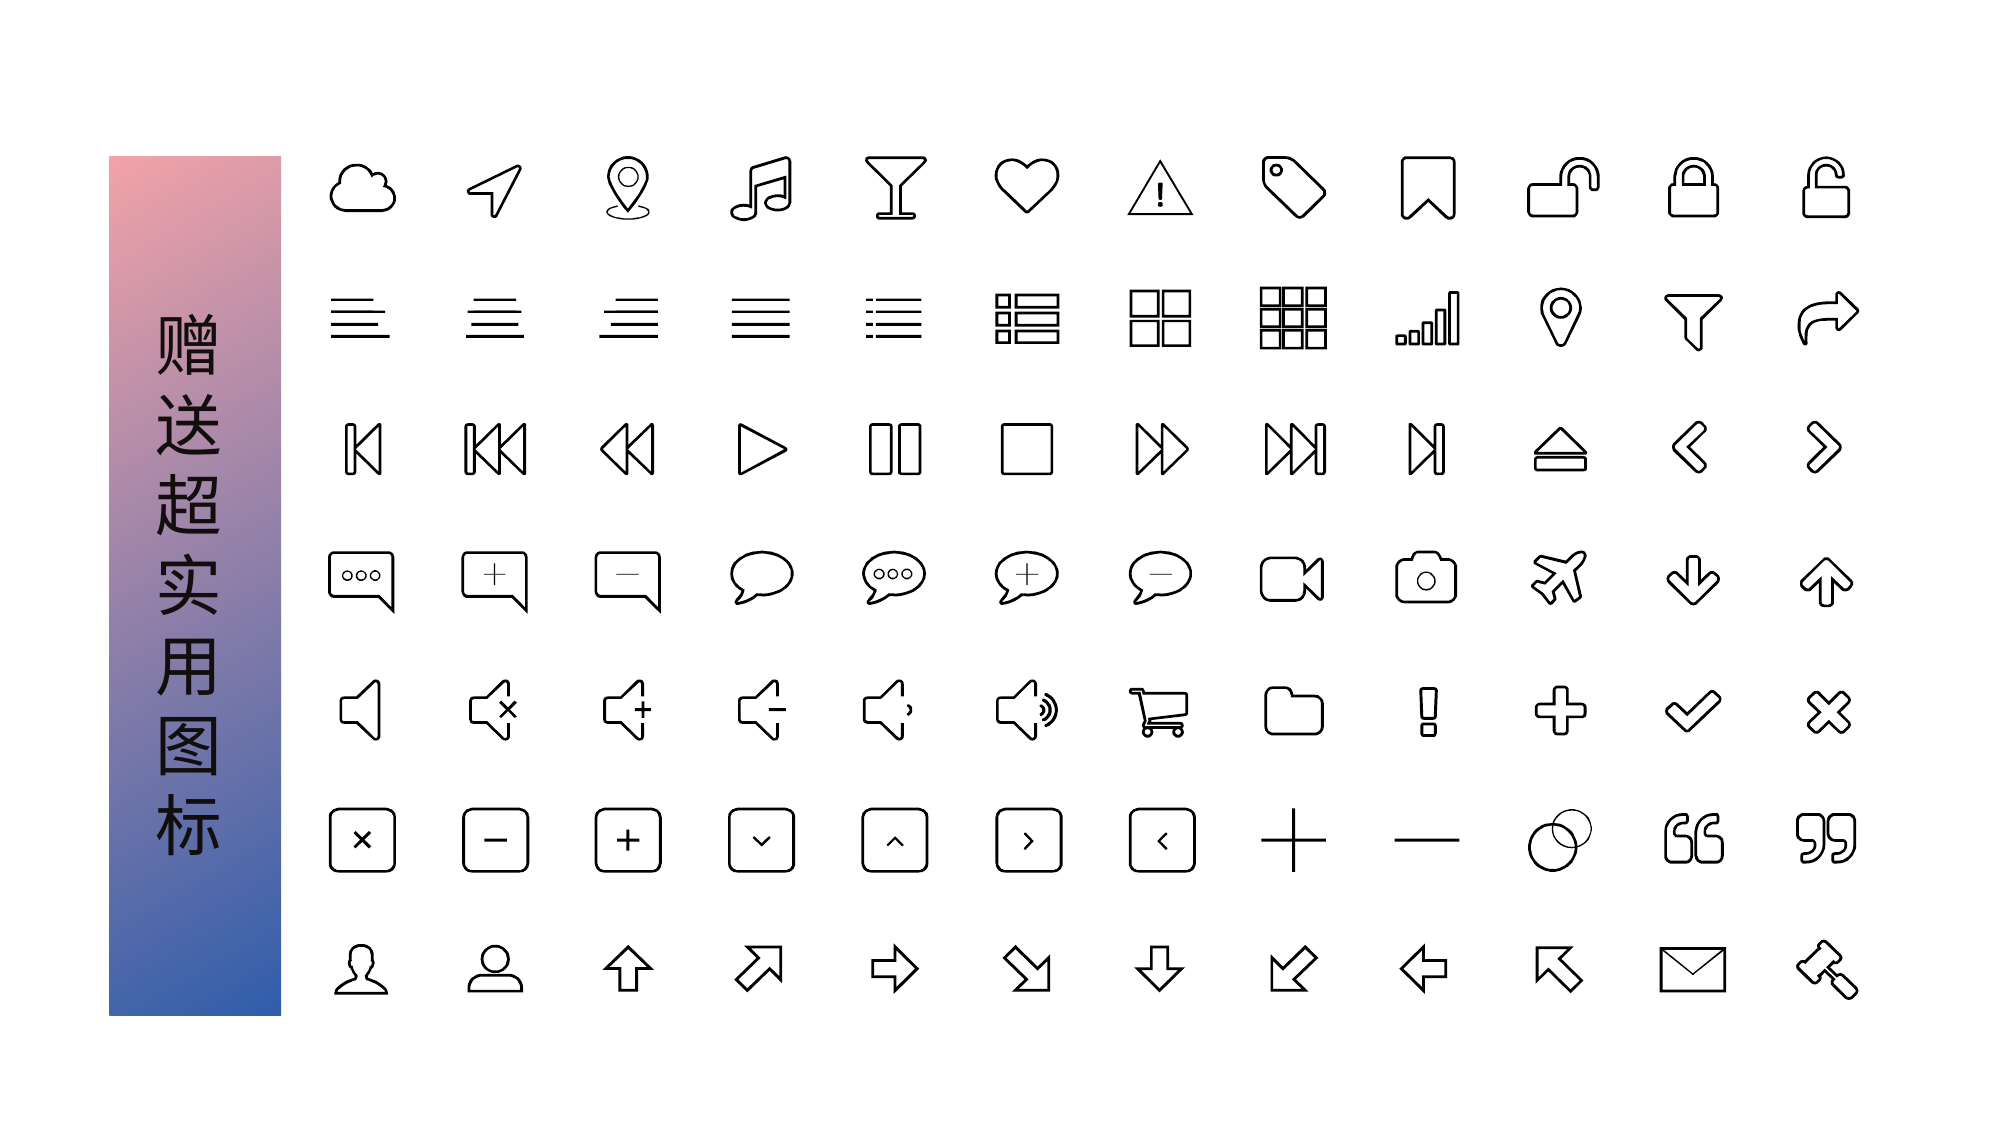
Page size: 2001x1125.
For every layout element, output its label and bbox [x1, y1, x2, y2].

text_box [600, 423, 655, 476]
text_box [862, 550, 927, 605]
text_box [1135, 423, 1189, 476]
text_box [630, 838, 640, 842]
text_box [730, 550, 794, 605]
text_box [1527, 157, 1600, 218]
text_box [610, 322, 658, 326]
text_box [995, 293, 1011, 309]
text_box [871, 943, 920, 994]
text_box [906, 704, 913, 716]
text_box [1158, 182, 1163, 200]
text_box [1672, 420, 1707, 474]
text_box [728, 807, 796, 873]
text_box [1796, 939, 1859, 1000]
text_box [328, 551, 395, 614]
text_box [731, 334, 790, 338]
text_box [1664, 813, 1724, 864]
text_box [469, 679, 510, 741]
text_box [994, 550, 1059, 605]
text_box [734, 945, 783, 993]
text_box [995, 807, 1063, 873]
text_box [1395, 334, 1407, 346]
text_box [995, 329, 1011, 344]
text_box [1420, 722, 1437, 737]
text_box [599, 334, 658, 338]
text_box [1417, 571, 1436, 591]
text_box [363, 840, 372, 849]
text_box [898, 423, 922, 476]
text_box [875, 322, 922, 326]
text_box [1259, 286, 1282, 307]
text_box [886, 836, 904, 847]
text_box [345, 423, 382, 476]
text_box [1157, 832, 1168, 850]
text_box [626, 829, 630, 851]
text_box [1419, 687, 1438, 720]
text_box [994, 158, 1060, 214]
text_box [329, 163, 396, 213]
text_box [466, 334, 524, 338]
text_box [1806, 690, 1851, 734]
text_box [1282, 328, 1304, 350]
text_box [1014, 293, 1060, 309]
text_box [1000, 423, 1054, 476]
text_box [1659, 947, 1727, 993]
text_box [1796, 813, 1857, 864]
text_box [862, 679, 904, 741]
text_box [607, 156, 649, 213]
text_box [1448, 291, 1460, 346]
text_box [464, 423, 527, 476]
text_box [1399, 943, 1448, 994]
text_box [1668, 157, 1720, 218]
text_box [1261, 838, 1292, 842]
text_box [1305, 307, 1327, 328]
text_box [1129, 289, 1160, 318]
text_box [355, 570, 367, 581]
text_box [752, 836, 771, 847]
text_box [861, 807, 929, 873]
text_box [594, 807, 662, 873]
text_box [1660, 947, 1694, 976]
text_box [466, 164, 522, 219]
text_box [369, 570, 381, 581]
text_box [1400, 156, 1456, 220]
text_box [1264, 686, 1324, 736]
text_box [738, 679, 779, 741]
text_box [887, 568, 899, 580]
text_box [1259, 328, 1282, 350]
text_box [1797, 291, 1860, 346]
text_box [865, 156, 927, 220]
text_box [1128, 687, 1189, 738]
text_box [603, 679, 645, 741]
text_box [461, 551, 528, 614]
text_box [1802, 156, 1851, 219]
text_box [730, 156, 792, 222]
text_box [901, 568, 913, 580]
text_box [875, 334, 922, 338]
text_box [1800, 557, 1854, 608]
text_box [328, 807, 396, 873]
text_box [995, 311, 1011, 327]
text_box [1134, 945, 1186, 993]
text_box [768, 708, 786, 712]
text_box [1014, 329, 1060, 344]
text_box [606, 205, 650, 220]
text_box [996, 679, 1038, 741]
text_box [1014, 311, 1060, 327]
text_box [331, 322, 379, 326]
text_box [1262, 156, 1327, 219]
text_box [1665, 690, 1722, 733]
text_box [1534, 685, 1587, 736]
text_box [1270, 944, 1319, 992]
text_box [1265, 423, 1327, 476]
text_box [467, 944, 524, 993]
text_box [334, 944, 389, 995]
text_box [1664, 294, 1723, 352]
text_box [1305, 286, 1327, 307]
text_box [1527, 822, 1578, 872]
text_box [873, 568, 885, 580]
text_box [341, 570, 353, 581]
text_box [1292, 808, 1296, 872]
text_box [1039, 704, 1046, 716]
text_box [1540, 287, 1582, 348]
text_box [1806, 420, 1842, 474]
text_box [109, 156, 282, 1016]
text_box [331, 334, 390, 338]
text_box [1282, 286, 1304, 307]
text_box [353, 831, 362, 839]
text_box [731, 322, 790, 326]
text_box [1023, 832, 1034, 850]
text_box [1002, 944, 1051, 992]
text_box [1129, 319, 1160, 347]
text_box [1296, 838, 1326, 842]
text_box [1394, 838, 1460, 842]
text_box [1282, 307, 1304, 328]
text_box [1041, 698, 1052, 722]
text_box [1666, 555, 1720, 606]
text_box [1161, 319, 1192, 347]
text_box [1534, 426, 1588, 472]
text_box [1531, 550, 1587, 605]
text_box [1408, 329, 1420, 346]
text_box [1395, 550, 1458, 604]
text_box [1535, 946, 1584, 994]
text_box [462, 807, 530, 873]
text_box [602, 944, 655, 992]
text_box [869, 423, 893, 476]
text_box [1551, 809, 1593, 849]
text_box [1259, 307, 1282, 328]
text_box [471, 322, 519, 326]
text_box [1044, 693, 1058, 728]
text_box [1127, 159, 1194, 216]
text_box [1161, 289, 1192, 318]
text_box [339, 679, 381, 741]
text_box [738, 423, 788, 476]
text_box [1259, 556, 1324, 602]
text_box [1408, 423, 1445, 476]
text_box [1693, 947, 1726, 975]
text_box [1128, 807, 1196, 873]
text_box [1421, 308, 1447, 346]
text_box [484, 838, 507, 842]
text_box [1305, 328, 1327, 350]
text_box [634, 701, 651, 718]
text_box [1128, 550, 1192, 605]
text_box [353, 831, 372, 849]
text_box [499, 700, 517, 718]
text_box [594, 551, 661, 614]
text_box [617, 166, 639, 188]
